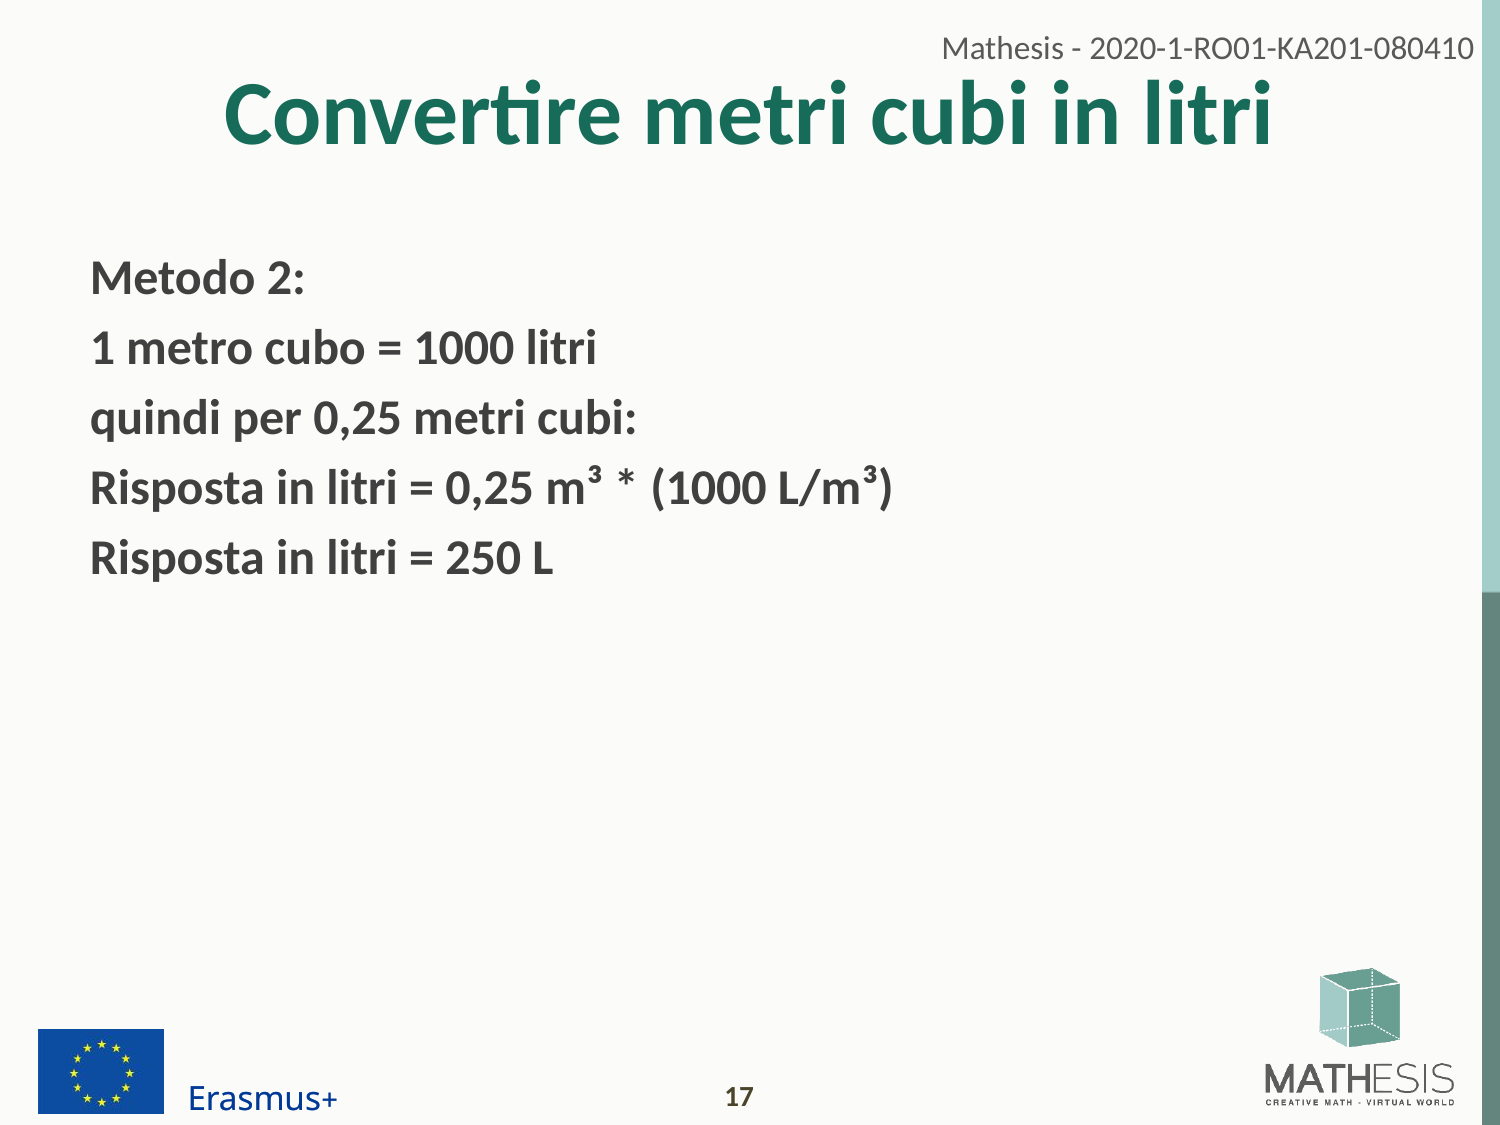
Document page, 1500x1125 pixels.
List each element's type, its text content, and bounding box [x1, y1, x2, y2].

title Convertire metri cubi in litri [75, 45, 1425, 233]
picture [38, 1029, 164, 1114]
list Metodo 2: 1 metro cubo = 1000 litri quindi per 0,25 metri cubi: Risposta in litri = 0,25 m³ * (1000 L/m³) Risposta in litri = 250 L [75, 237, 1425, 980]
